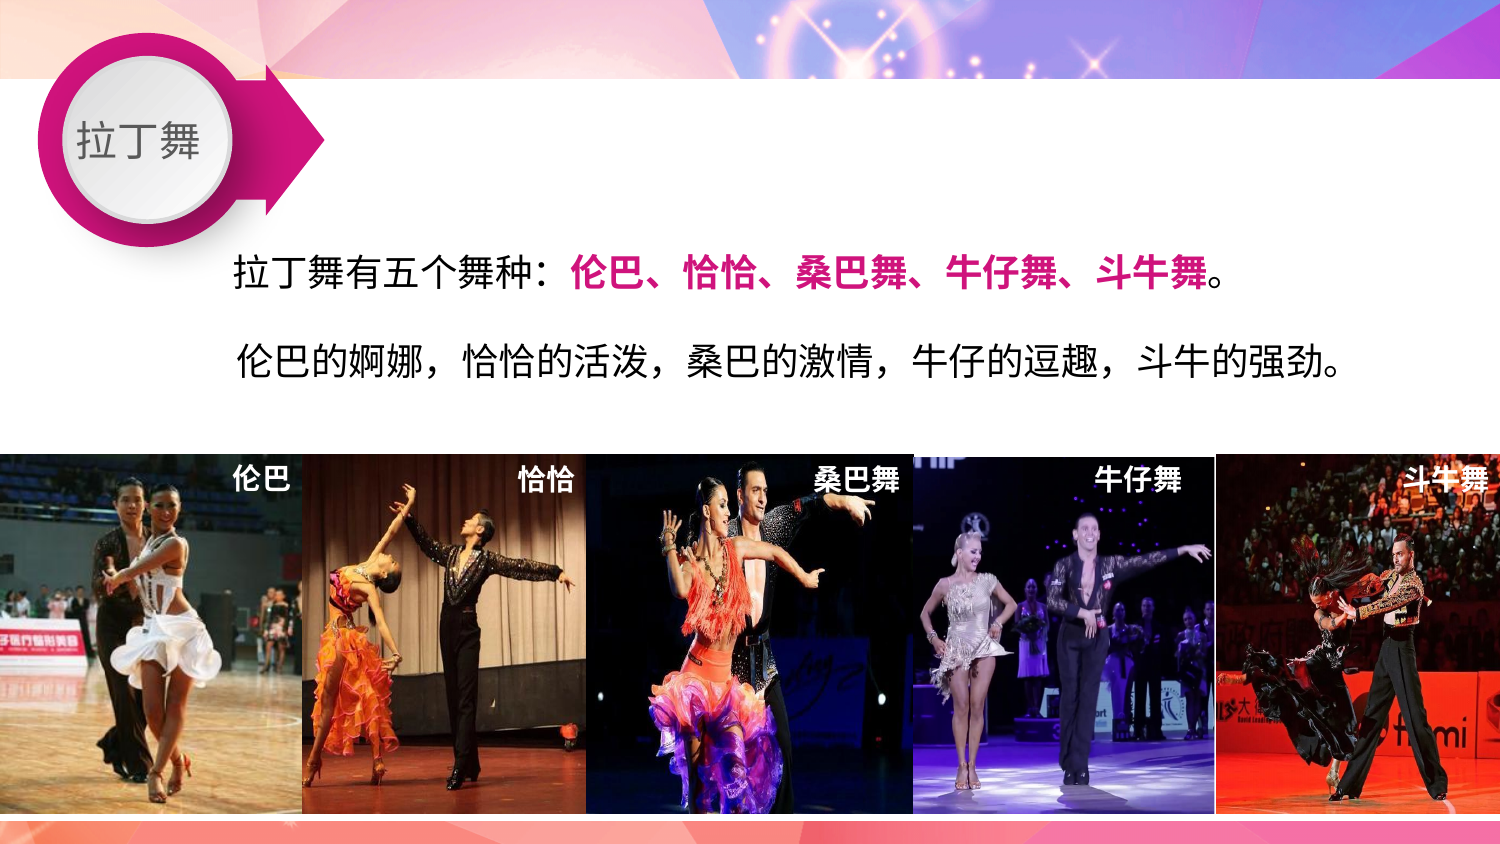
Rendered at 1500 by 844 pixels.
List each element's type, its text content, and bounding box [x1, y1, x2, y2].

text_box 伦巴的婀娜，恰恰的活泼，桑巴的激情，牛仔的逗趣，斗牛的强劲。 [139, 319, 1400, 465]
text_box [0, 452, 310, 814]
picture [0, 821, 1500, 844]
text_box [913, 454, 1215, 814]
picture [0, 0, 1500, 79]
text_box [586, 454, 913, 814]
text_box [37, 32, 325, 247]
text_box 拉丁舞有五个舞种：伦巴、恰恰、桑巴舞、牛仔舞、斗牛舞。 [171, 230, 1368, 319]
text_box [302, 454, 586, 814]
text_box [1216, 454, 1500, 814]
